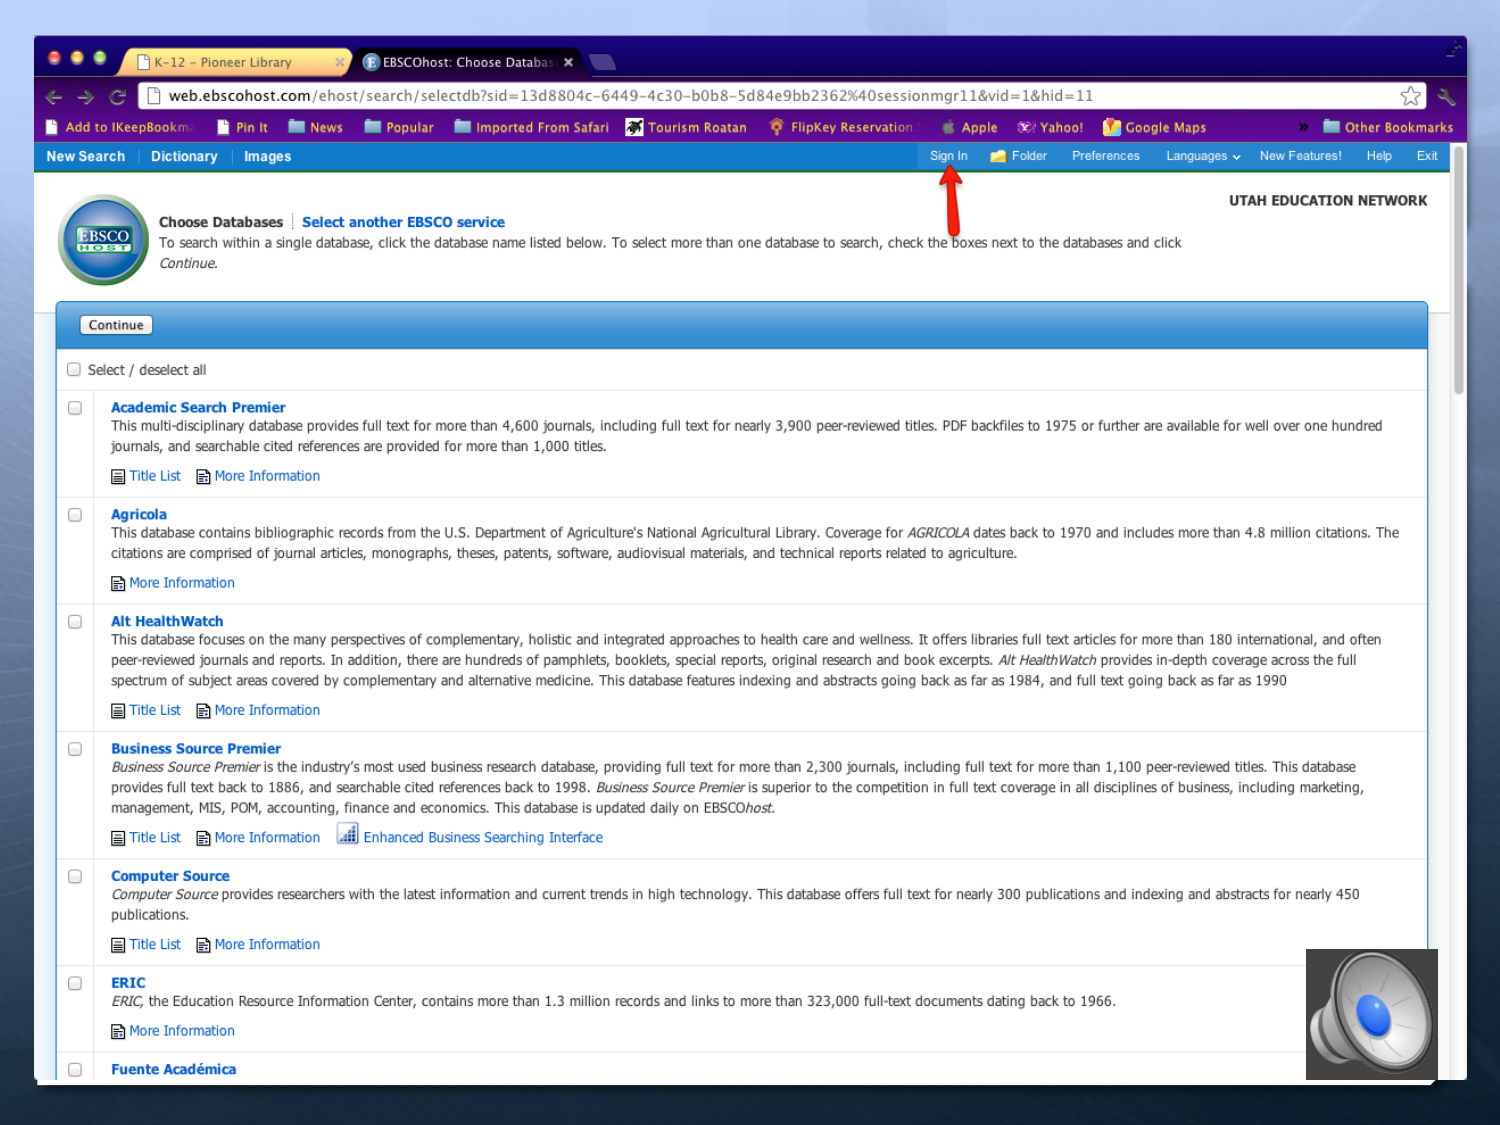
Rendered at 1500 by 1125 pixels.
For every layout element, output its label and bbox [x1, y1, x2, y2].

picture [1304, 947, 1439, 1082]
list [33, 33, 1468, 1082]
